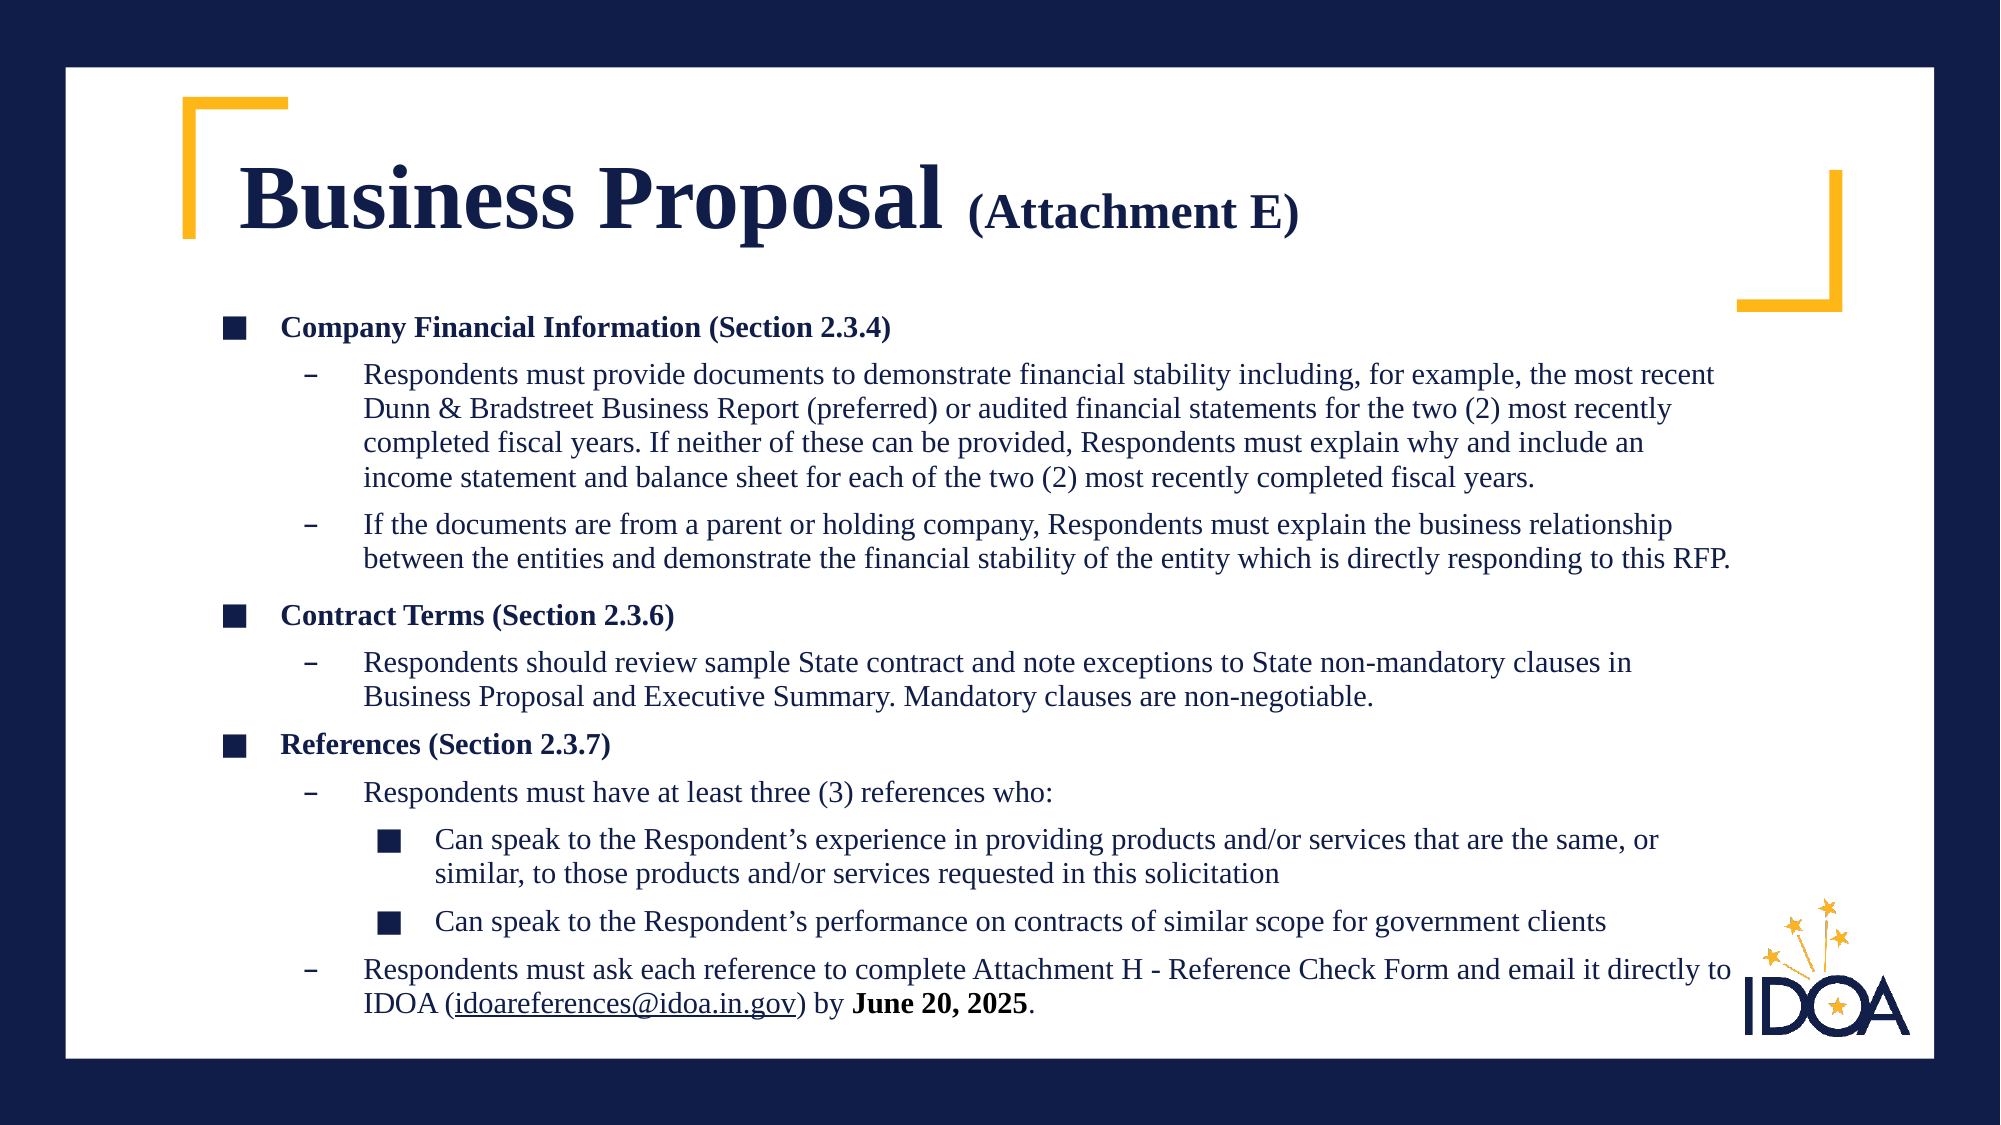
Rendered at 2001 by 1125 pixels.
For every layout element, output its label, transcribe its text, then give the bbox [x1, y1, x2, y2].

list Company Financial Information (Section 2.3.4) Respondents must provide documents to demonstrate financial stability including, for example, the most recent Dunn & Bradstreet Business Report (preferred) or audited financial statements for the two (2) most recently completed fiscal years. If neither of these can be provided, Respondents must explain why and include an income statement and balance sheet for each of the two (2) most recently completed fiscal years. If the documents are from a parent or holding company, Respondents must explain the business relationship between the entities and demonstrate the financial stability of the entity which is directly responding to this RFP. Contract Terms (Section 2.3.6) Respondents should review sample State contract and note exceptions to State non-mandatory clauses in Business Proposal and Executive Summary. Mandatory clauses are non-negotiable. References (Section 2.3.7) Respondents must have at least three (3) references who: Can speak to the Respondent’s experience in providing products and/or services that are the same, or similar, to those products and/or services requested in this solicitation Can speak to the Respondent’s performance on contracts of similar scope for government clients Respondents must ask each reference to complete Attachment H - Reference Check Form and email it directly to IDOA (idoareferences@idoa.in.gov) by June 20, 2025. [205, 307, 1753, 1061]
picture [1702, 857, 1959, 1114]
title Business Proposal (Attachment E) [225, 142, 1800, 279]
